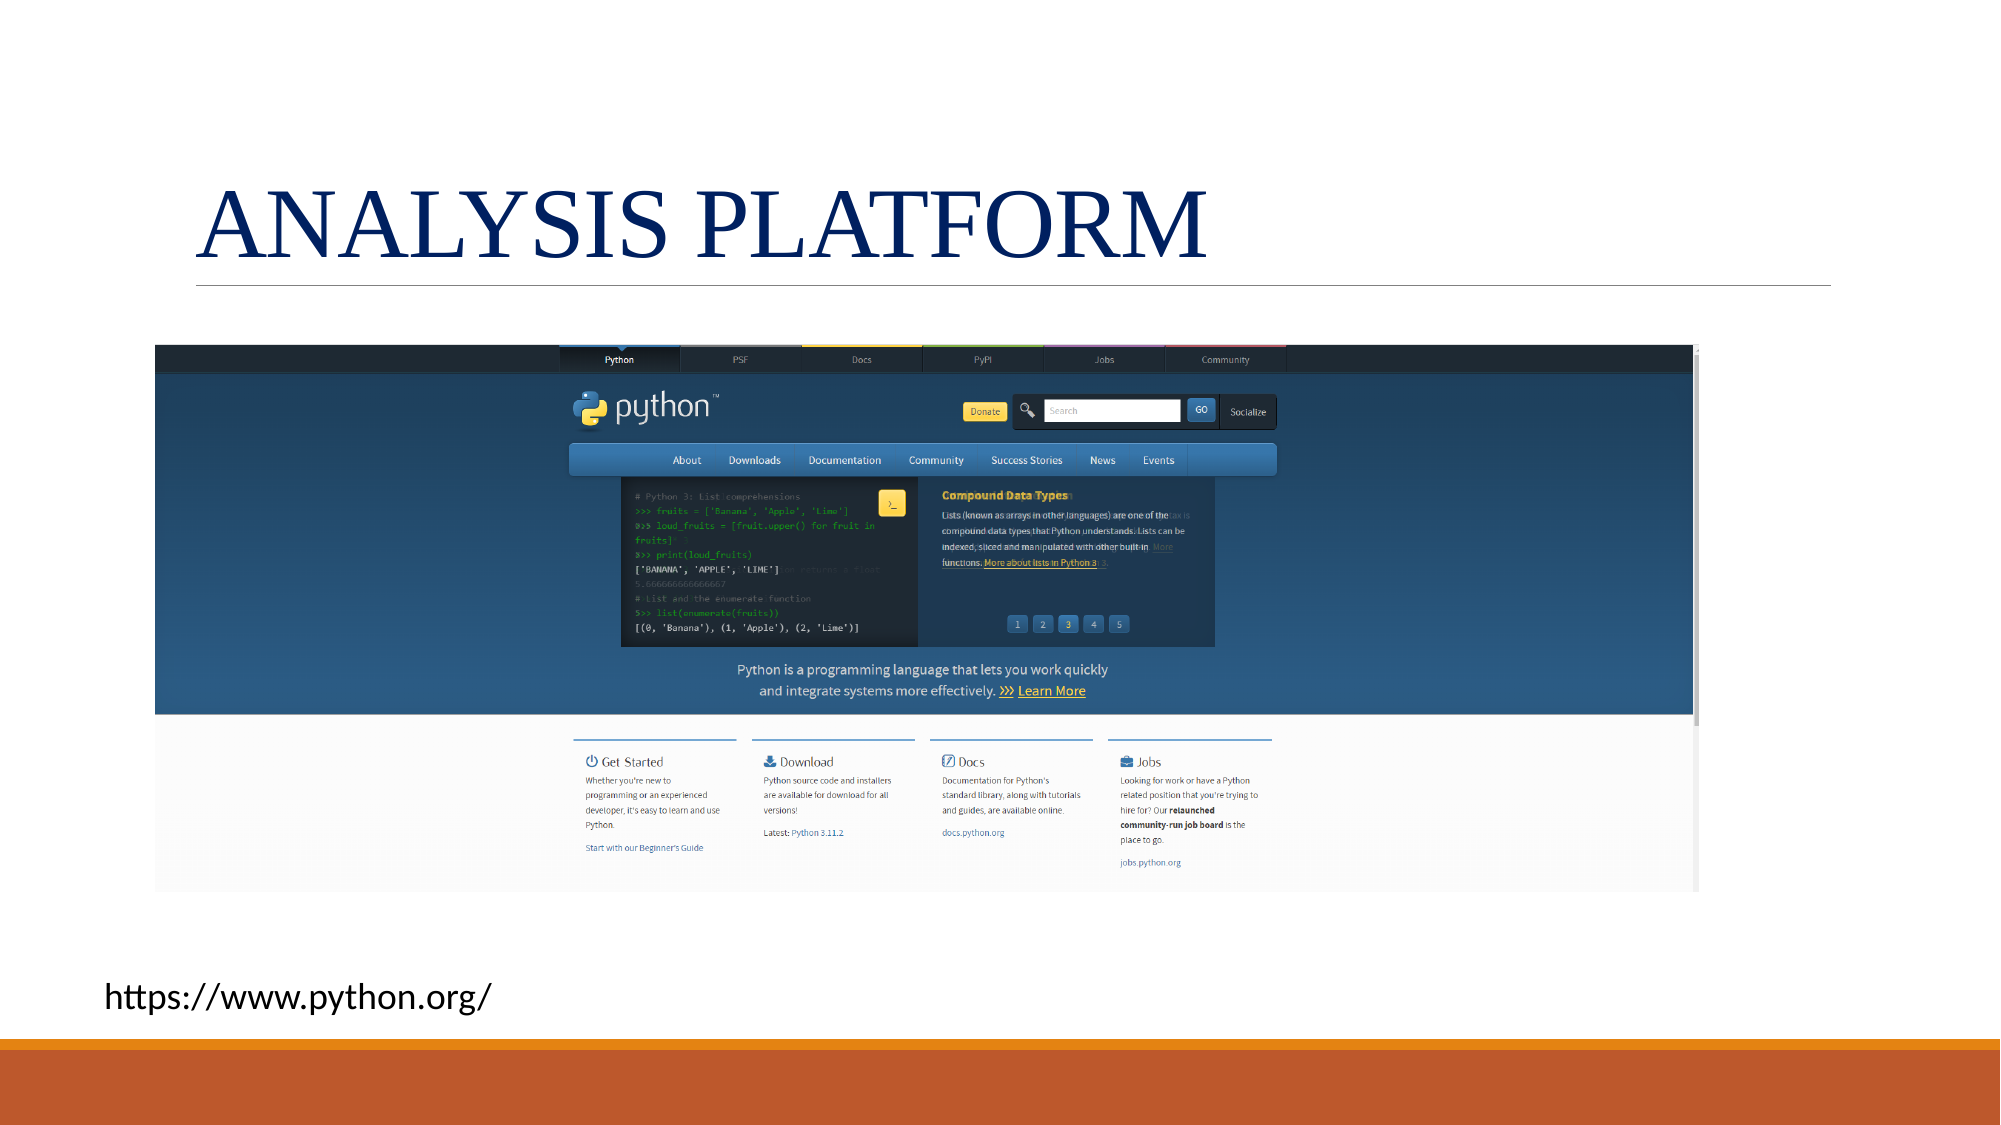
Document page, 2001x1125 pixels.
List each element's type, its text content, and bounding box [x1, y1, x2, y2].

picture [155, 343, 1699, 892]
text_box https://www.python.org/ [89, 964, 508, 1025]
list [137, 299, 1863, 1046]
title ANALYSIS PLATFORM [180, 47, 1830, 285]
